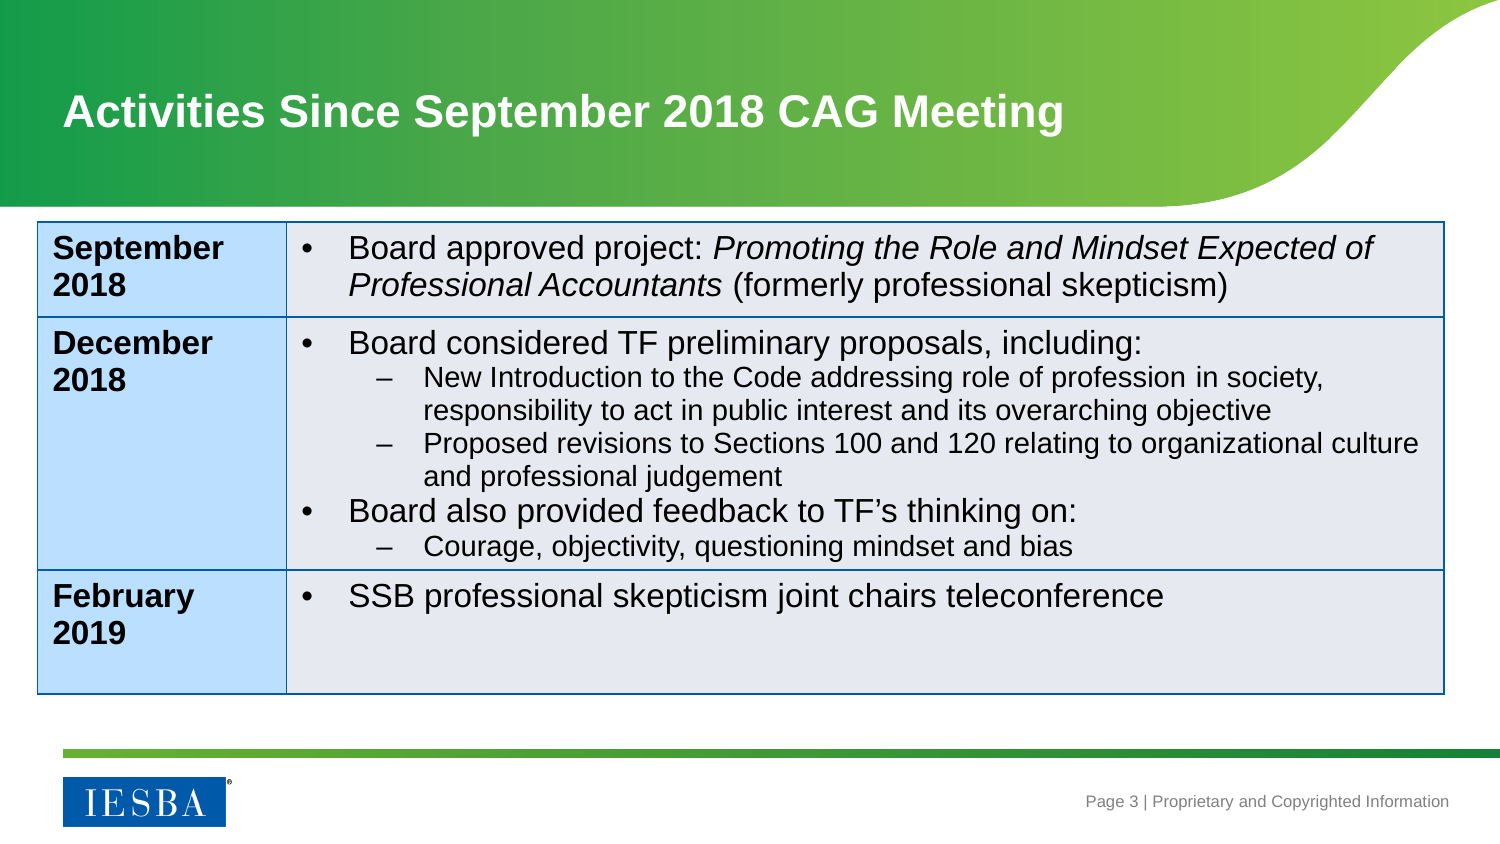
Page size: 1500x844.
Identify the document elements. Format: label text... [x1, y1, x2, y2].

title Activities Since September 2018 CAG Meeting [62, 46, 1300, 172]
table_cell February 2019 [38, 571, 286, 693]
table_cell Board considered TF preliminary proposals, including: New Introduction to the Code addressing role of profession in society, responsibility to act in public interest and its overarching objective Proposed revisions to Sections 100 and 120 relating to organizational culture and professional judgement Board also provided feedback to TF’s thinking on: Courage, objectivity, questioning mindset and bias [287, 318, 1443, 569]
picture [63, 777, 232, 827]
table_header September 2018 [38, 223, 286, 316]
table_cell SSB professional skepticism joint chairs teleconference [287, 571, 1443, 693]
table_header Board approved project: Promoting the Role and Mindset Expected of Professional Accountants (formerly professional skepticism) [287, 223, 1443, 316]
table_cell December 2018 [38, 318, 286, 569]
picture [0, 0, 1500, 207]
